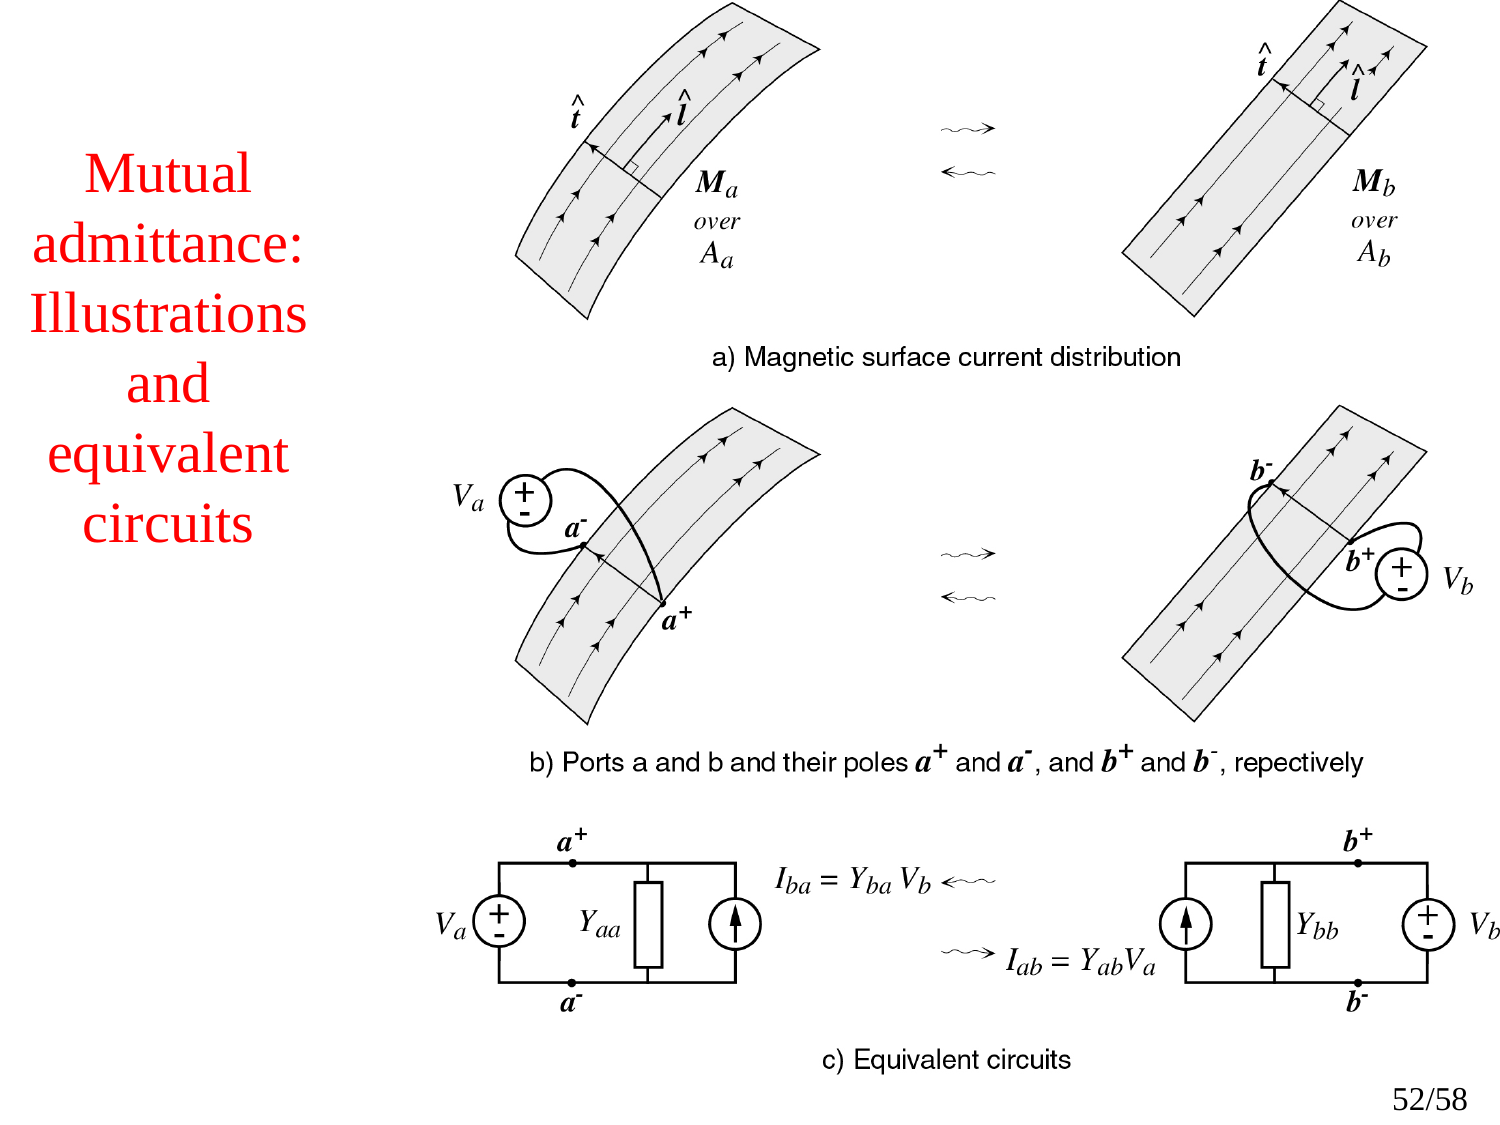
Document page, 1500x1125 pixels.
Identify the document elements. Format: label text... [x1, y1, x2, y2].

picture [433, 0, 1500, 1076]
title Mutual admittance: Illustrations and equivalent circuits [0, 99, 338, 588]
